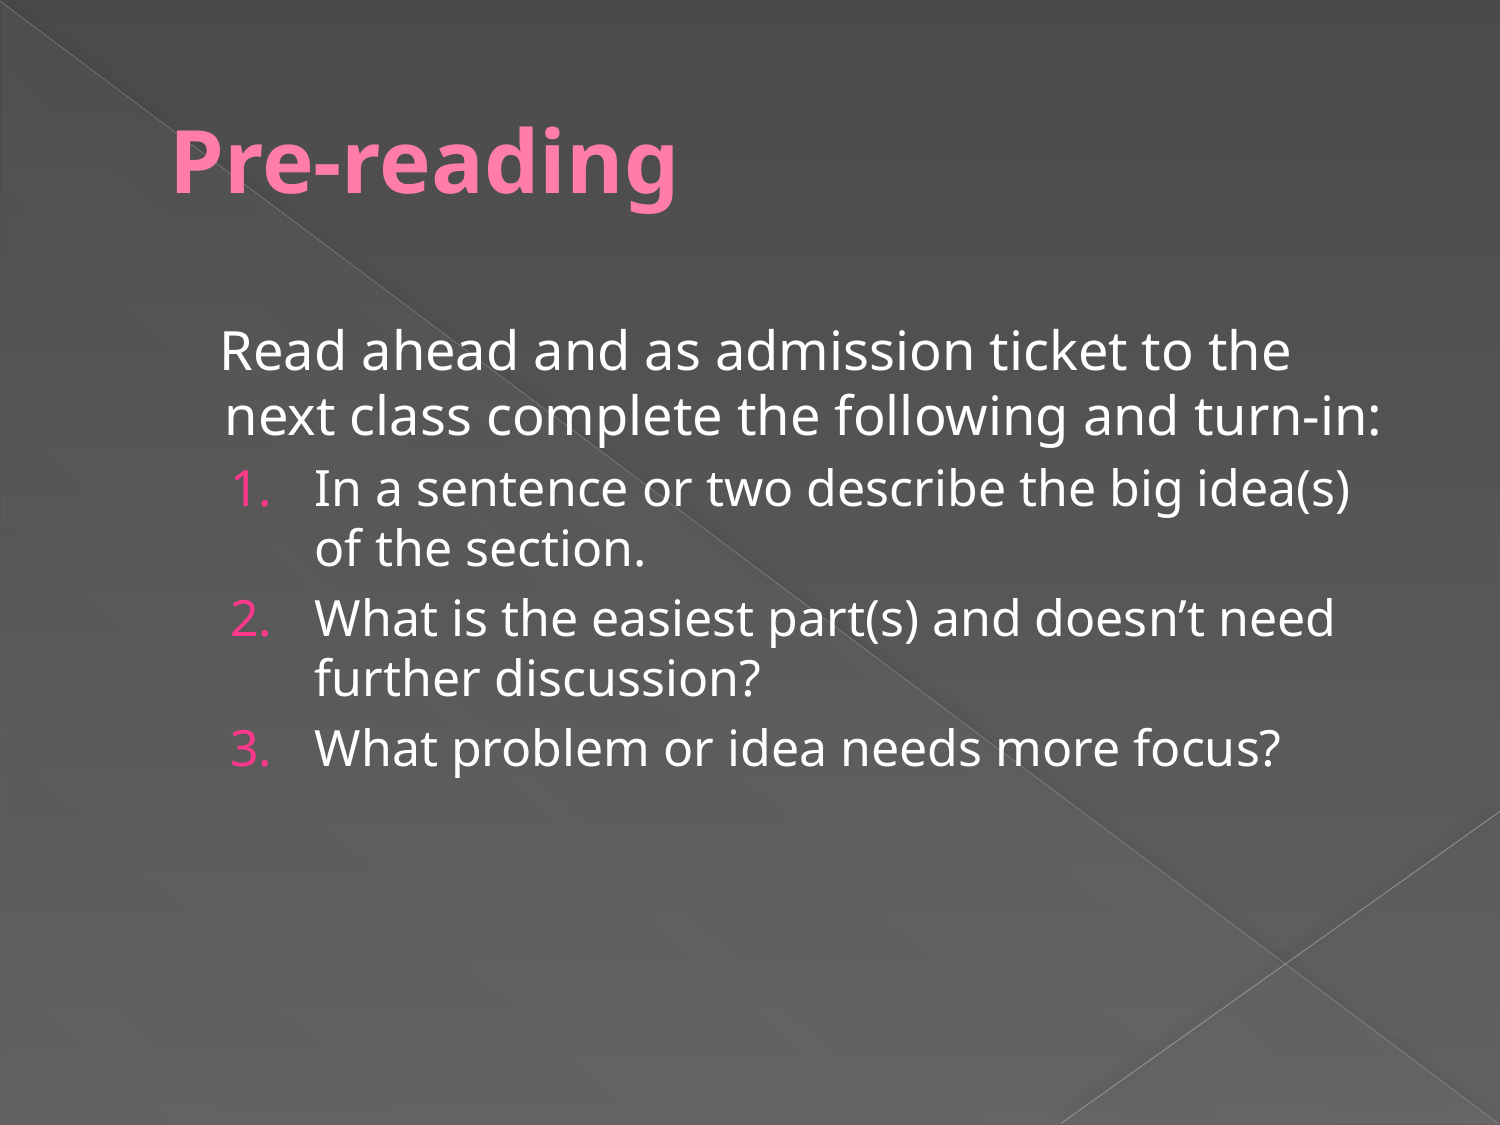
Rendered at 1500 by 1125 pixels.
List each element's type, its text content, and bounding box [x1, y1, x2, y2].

list Read ahead and as admission ticket to the next class complete the following and turn-in: In a sentence or two describe the big idea(s) of the section. What is the easiest part(s) and doesn’t need further discussion? What problem or idea needs more focus? [75, 308, 1425, 1059]
title Pre-reading [75, 43, 1425, 274]
